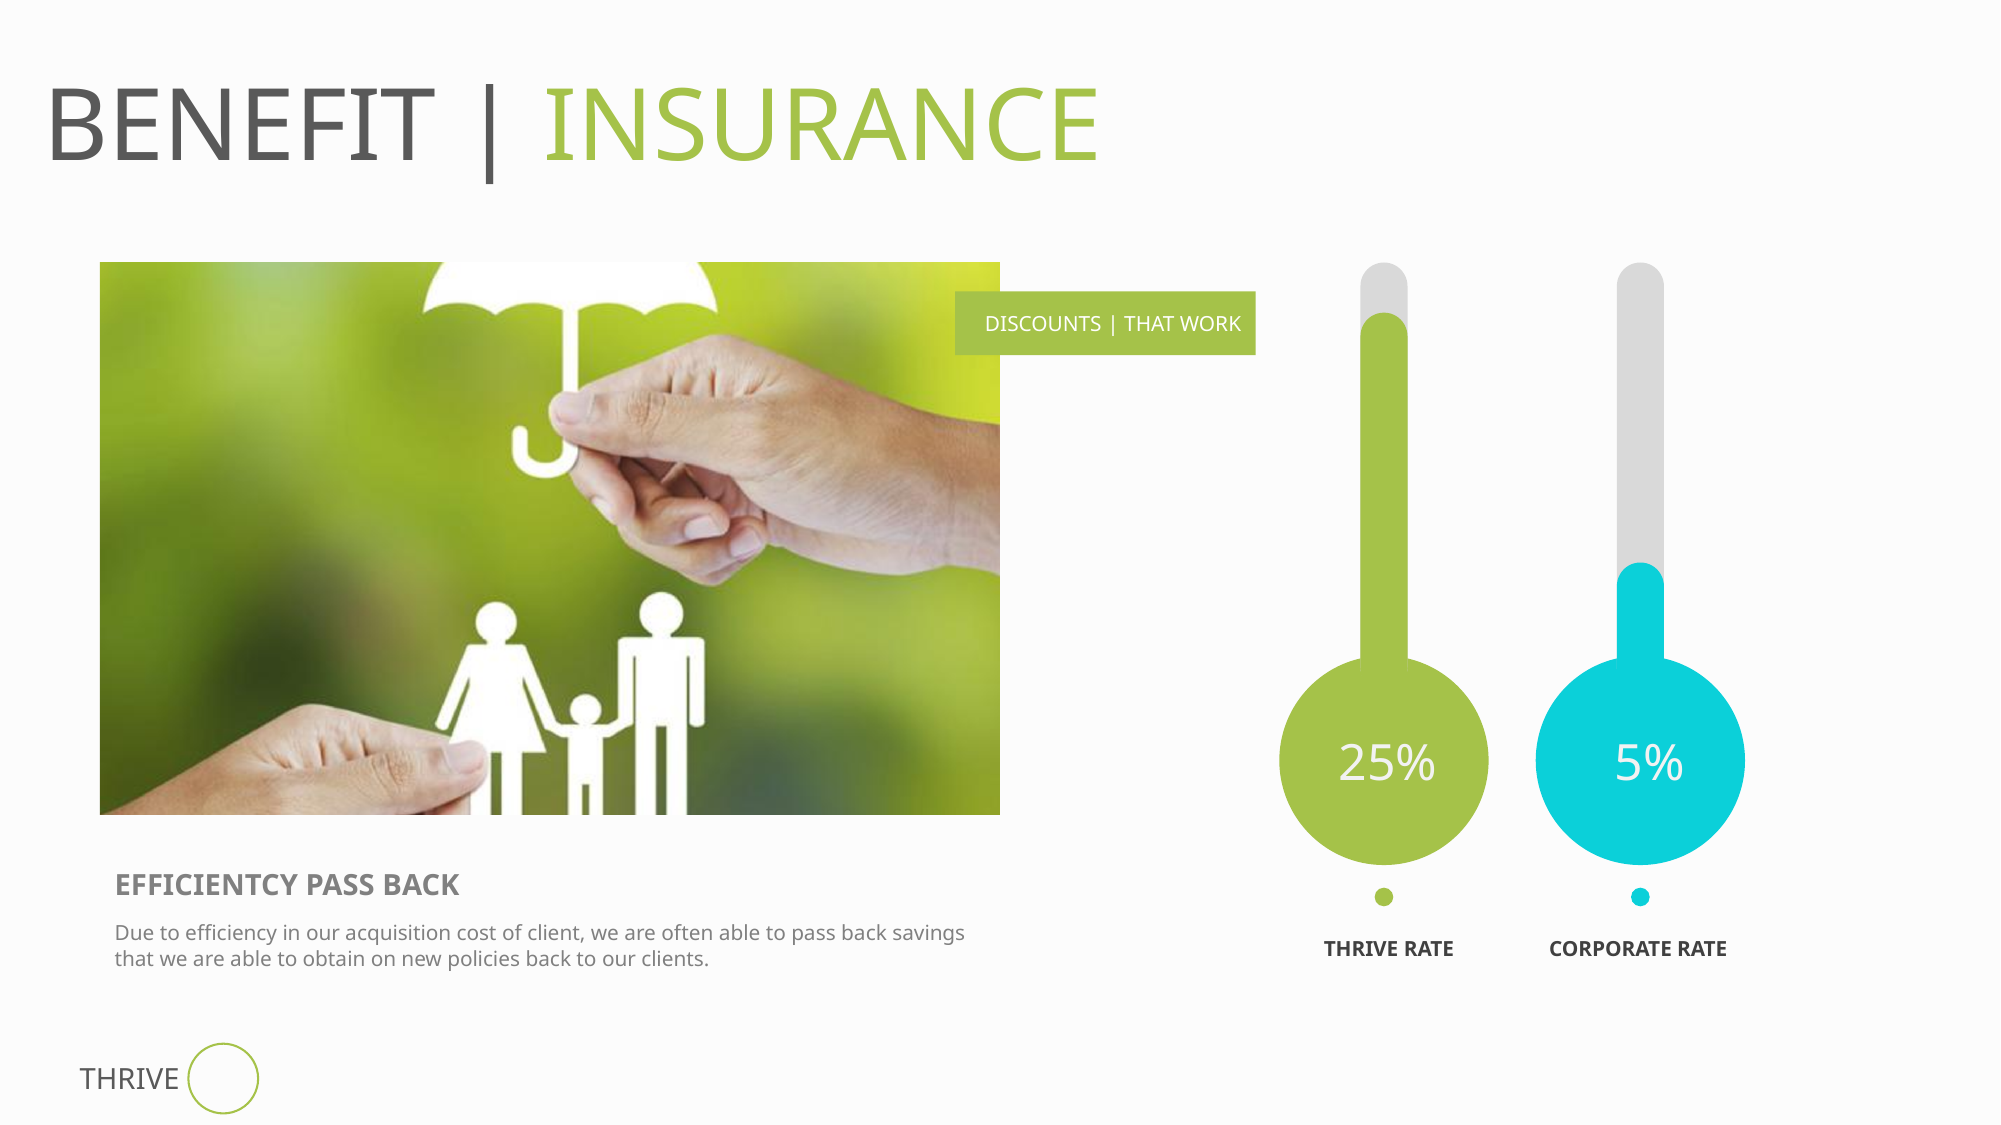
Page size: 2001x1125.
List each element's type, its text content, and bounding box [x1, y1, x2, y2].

text_box DISCOUNTS | THAT WORK [1000, 290, 1257, 356]
picture [99, 262, 1000, 816]
text_box EFFICIENTCY PASS BACK Due to efficiency in our acquisition cost of client, we are often able to pass back savings that we are able to obtain on new policies back to our clients. [99, 856, 1000, 979]
text_box THRIVE [64, 1053, 195, 1103]
text_box [195, 1042, 260, 1115]
text_box BENEFIT | INSURANCE [28, 53, 1118, 188]
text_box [1279, 262, 1746, 969]
